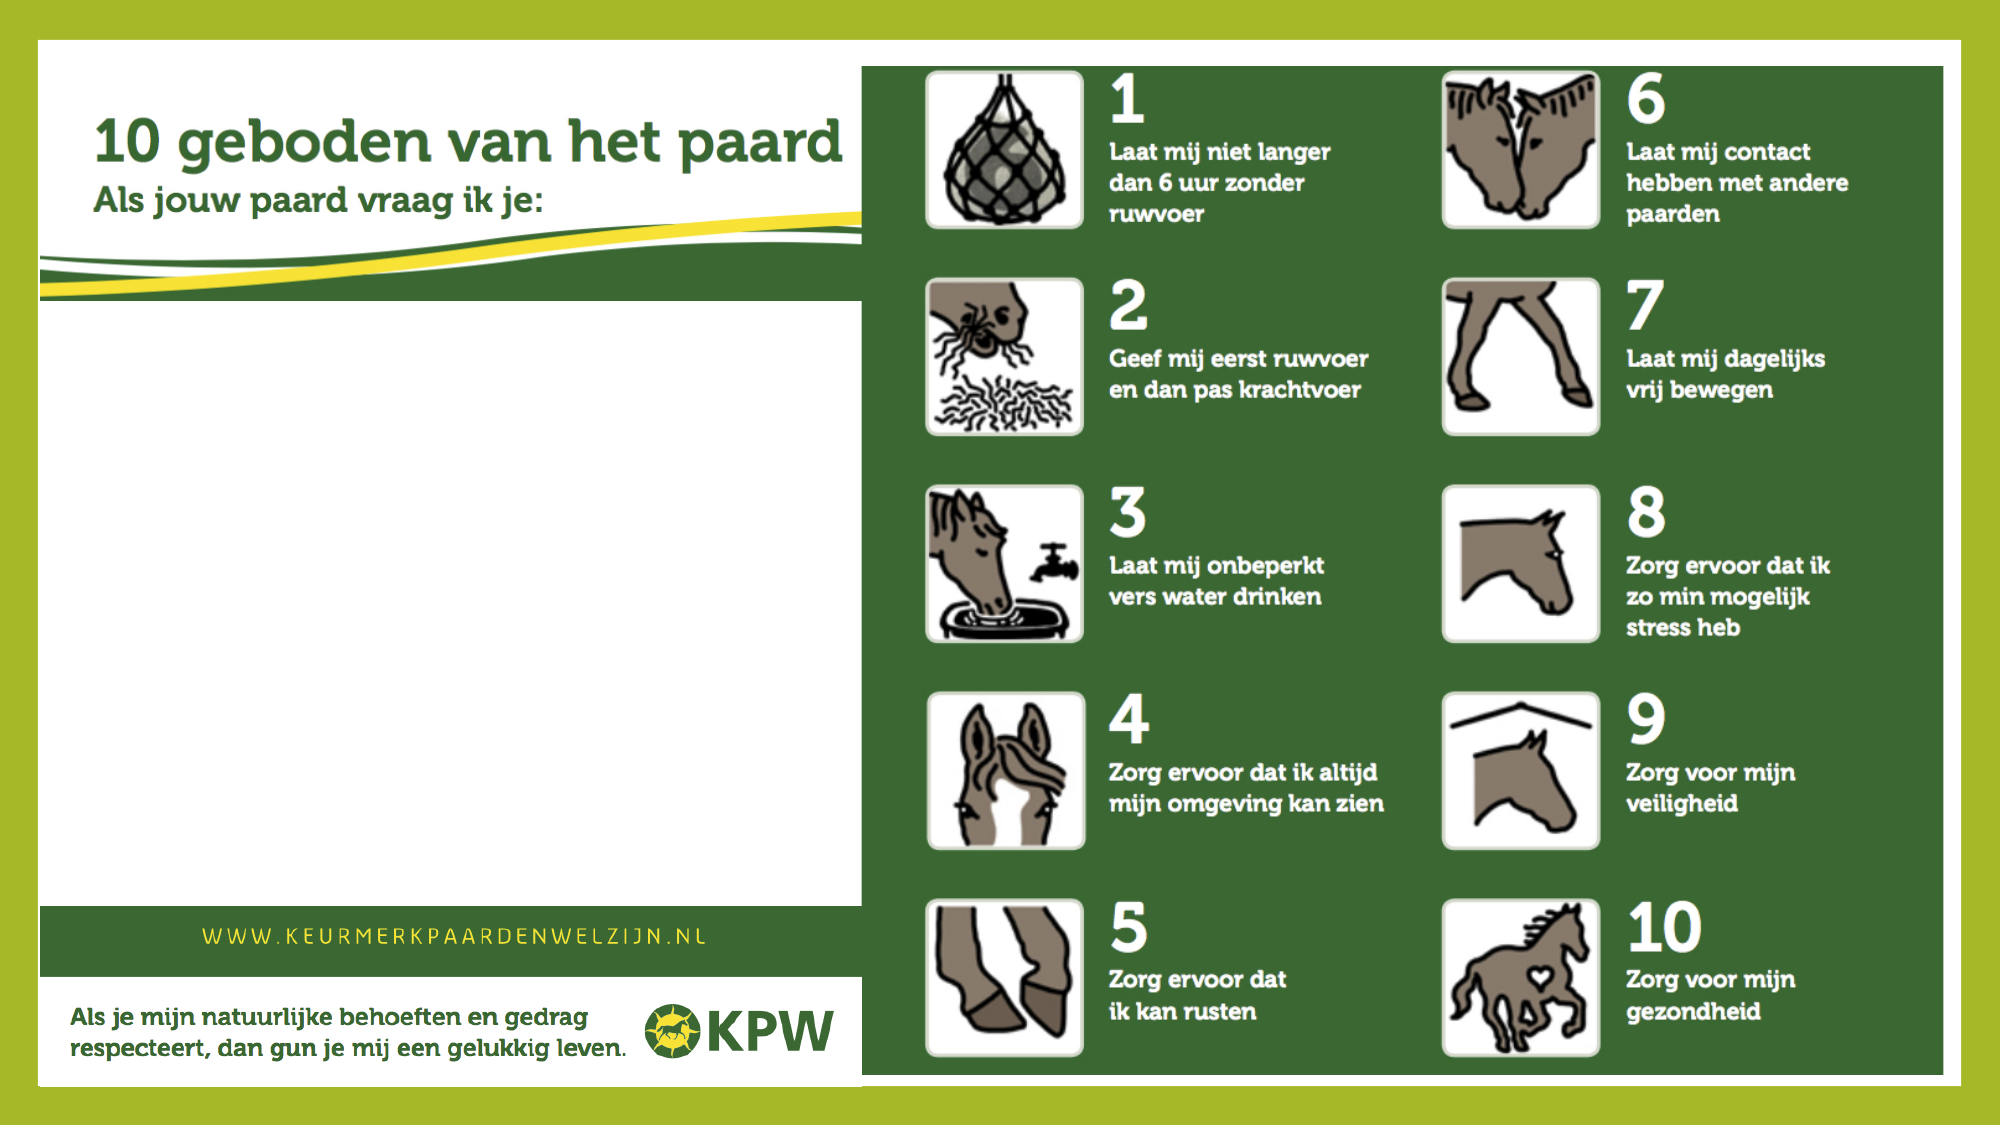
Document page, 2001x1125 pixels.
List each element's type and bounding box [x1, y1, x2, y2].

picture [39, 66, 1944, 1087]
